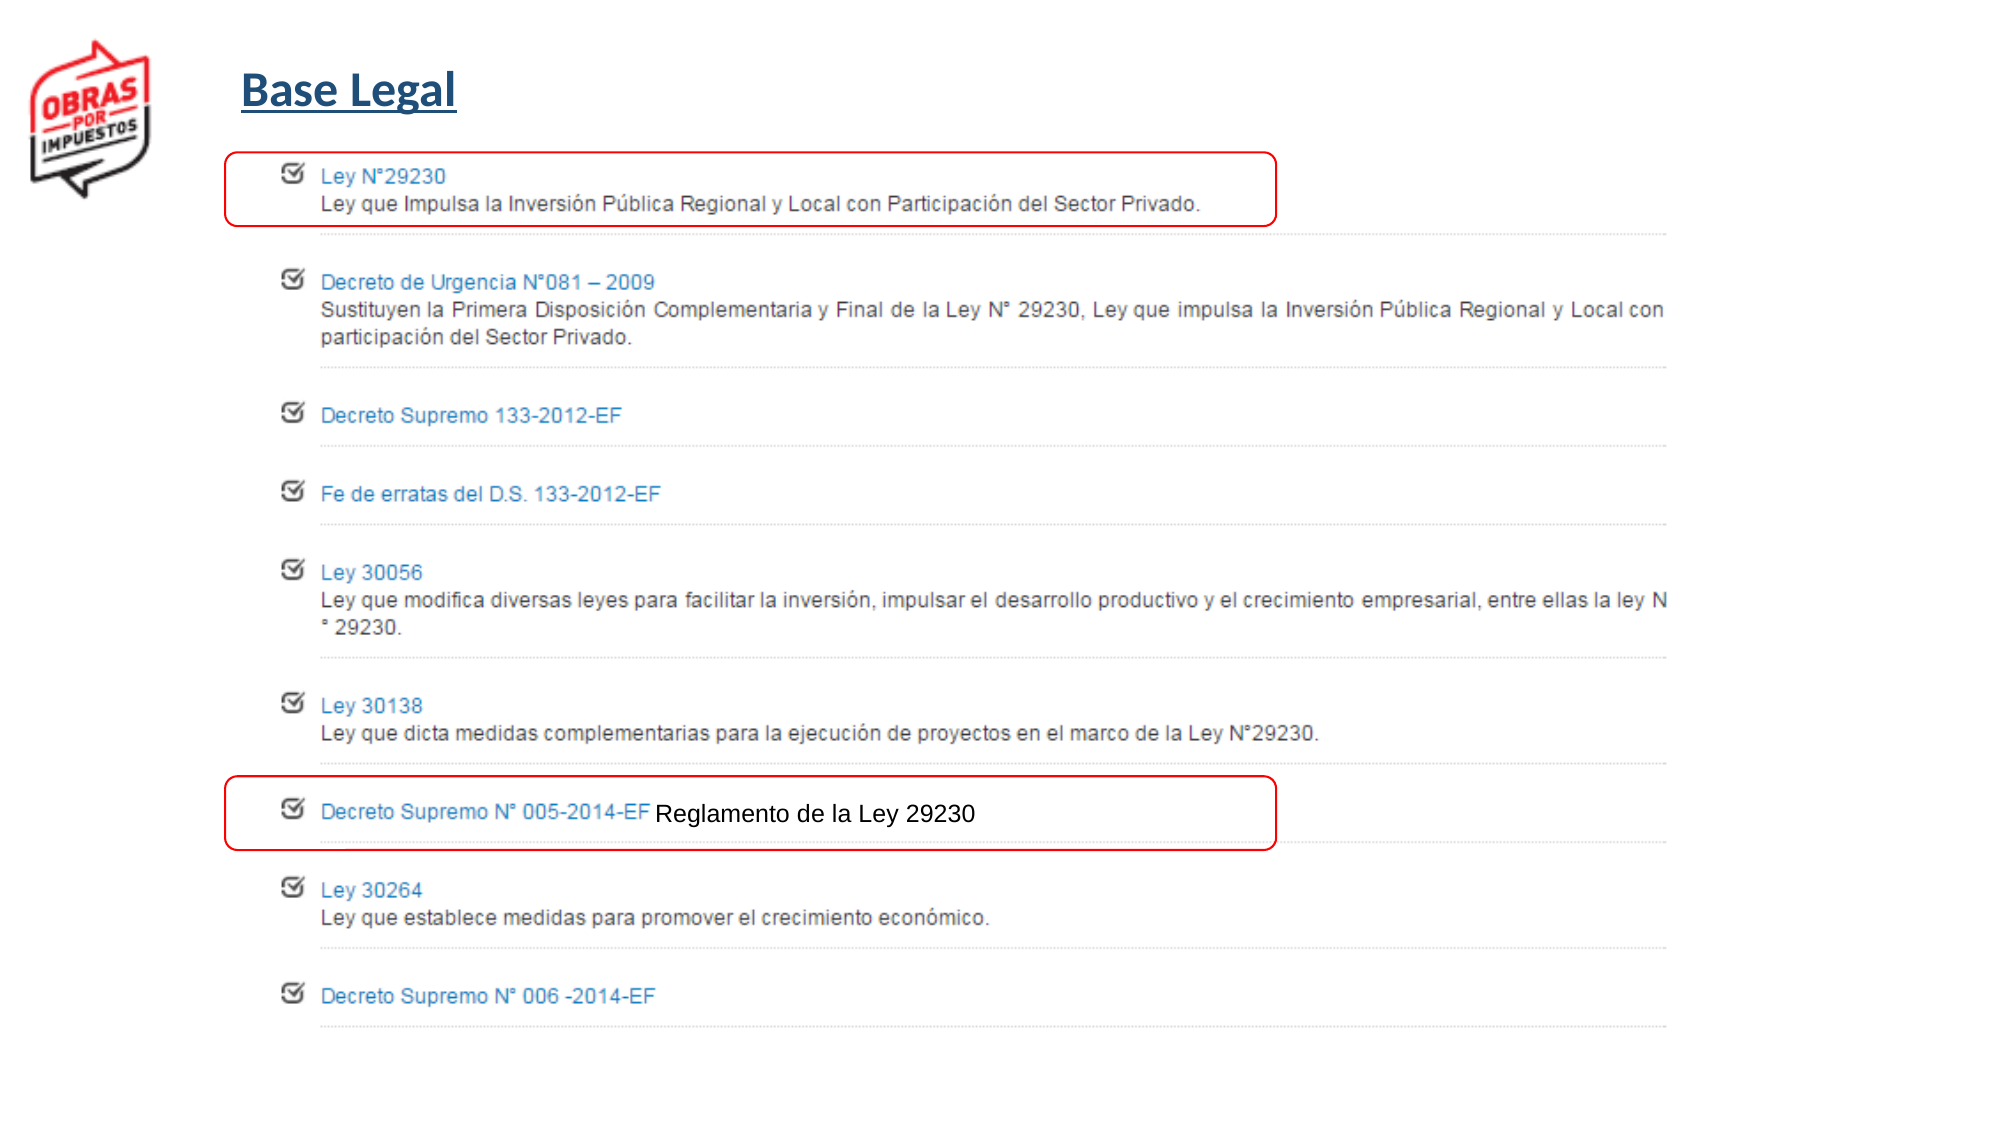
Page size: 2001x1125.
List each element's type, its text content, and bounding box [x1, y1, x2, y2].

text_box Base Legal [226, 49, 472, 125]
picture [0, 9, 191, 267]
text_box [224, 151, 234, 227]
picture [234, 134, 1678, 1029]
text_box [224, 775, 234, 851]
